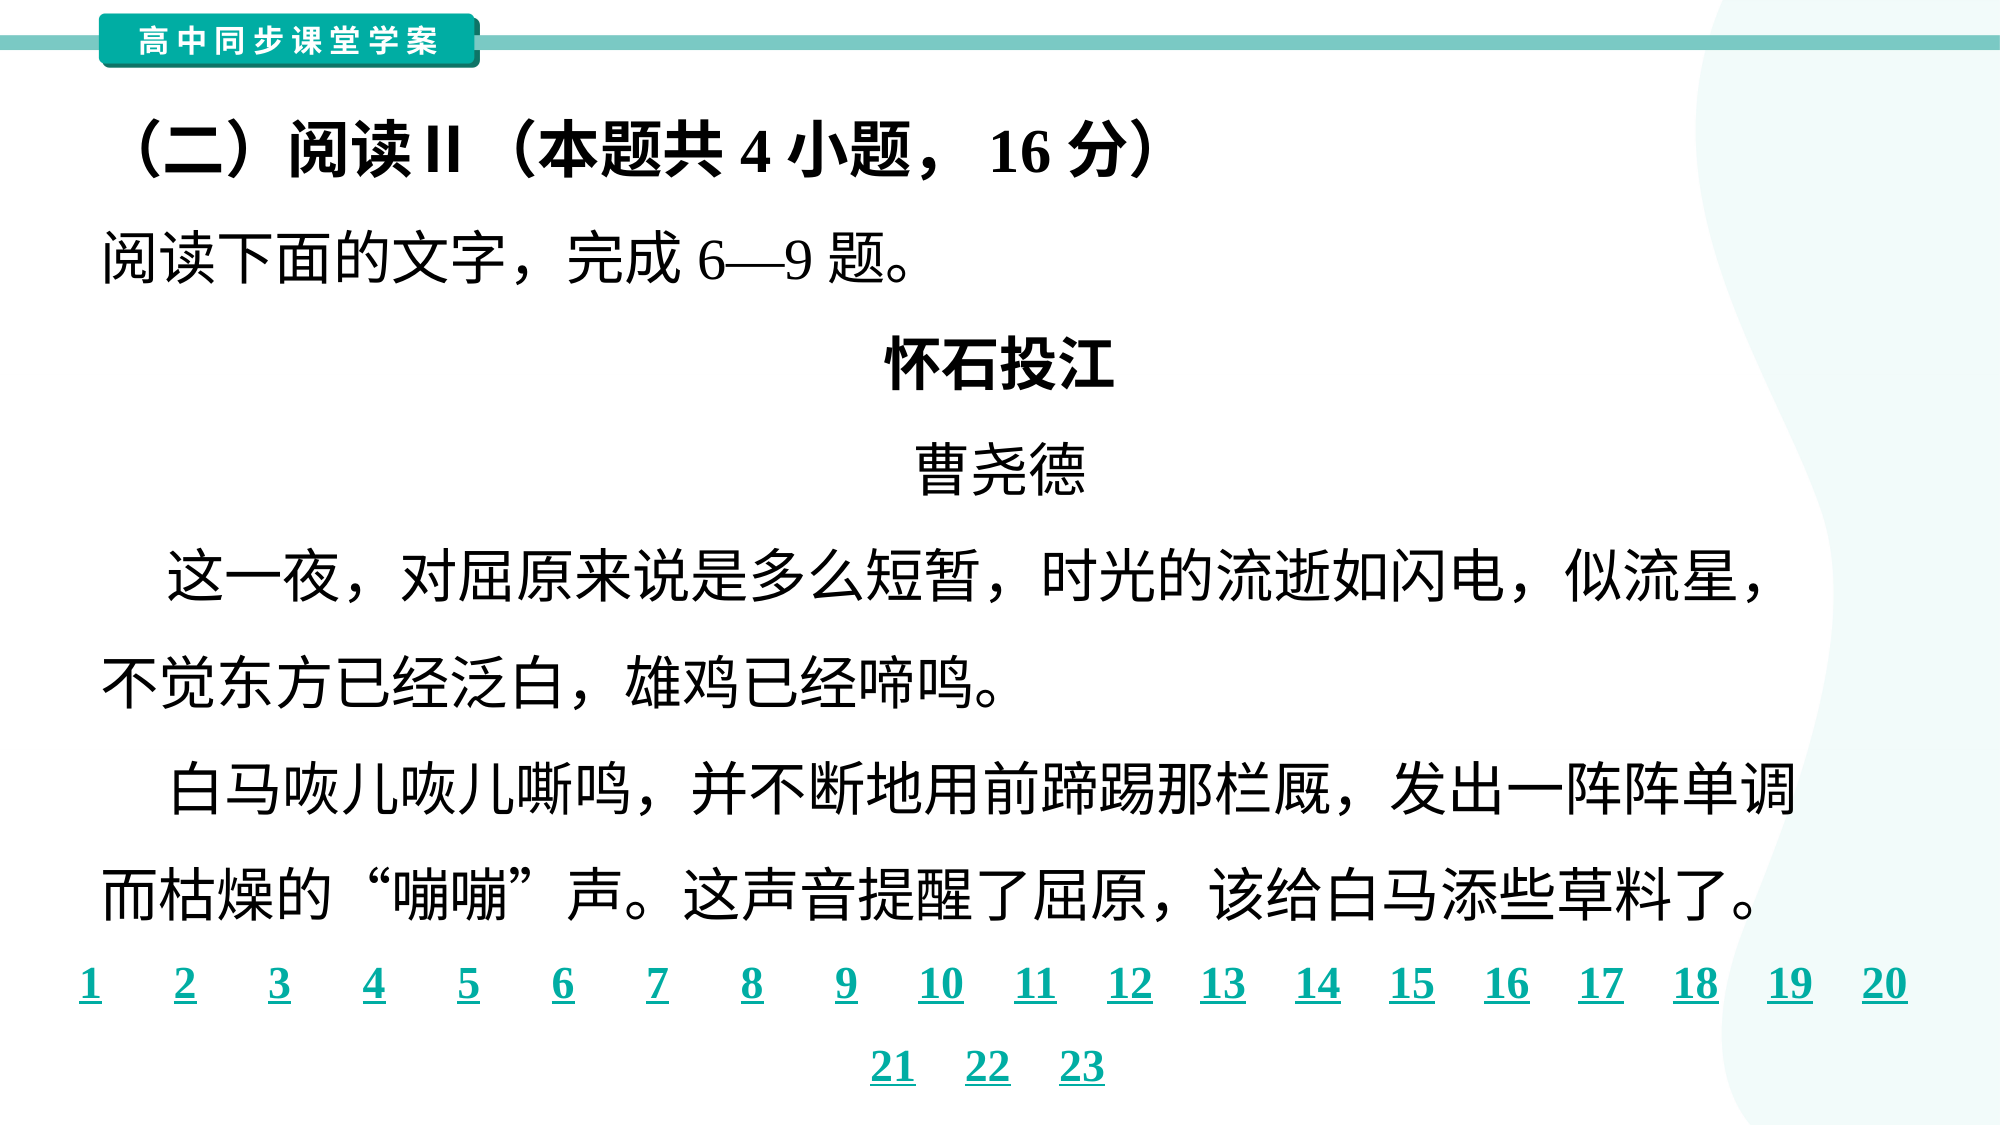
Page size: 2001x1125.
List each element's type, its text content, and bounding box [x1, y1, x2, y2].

text_box （二）阅读Ⅱ（本题共4小题，16分） [100, 76, 1899, 184]
text_box 阅读下面的文字，完成6—9题。 怀石投江 曹尧德 这一夜，对屈原来说是多么短暂，时光的流逝如闪电，似流星， 不觉东方已经泛白，雄鸡已经啼鸣。 白马咴儿咴儿嘶鸣，并不断地用前蹄踢那栏厩，发出一阵阵单调 而枯燥的“嘣嘣”声。这声音提醒了屈原，该给白马添些草料了。 [100, 184, 1899, 929]
picture [0, 0, 2000, 1125]
